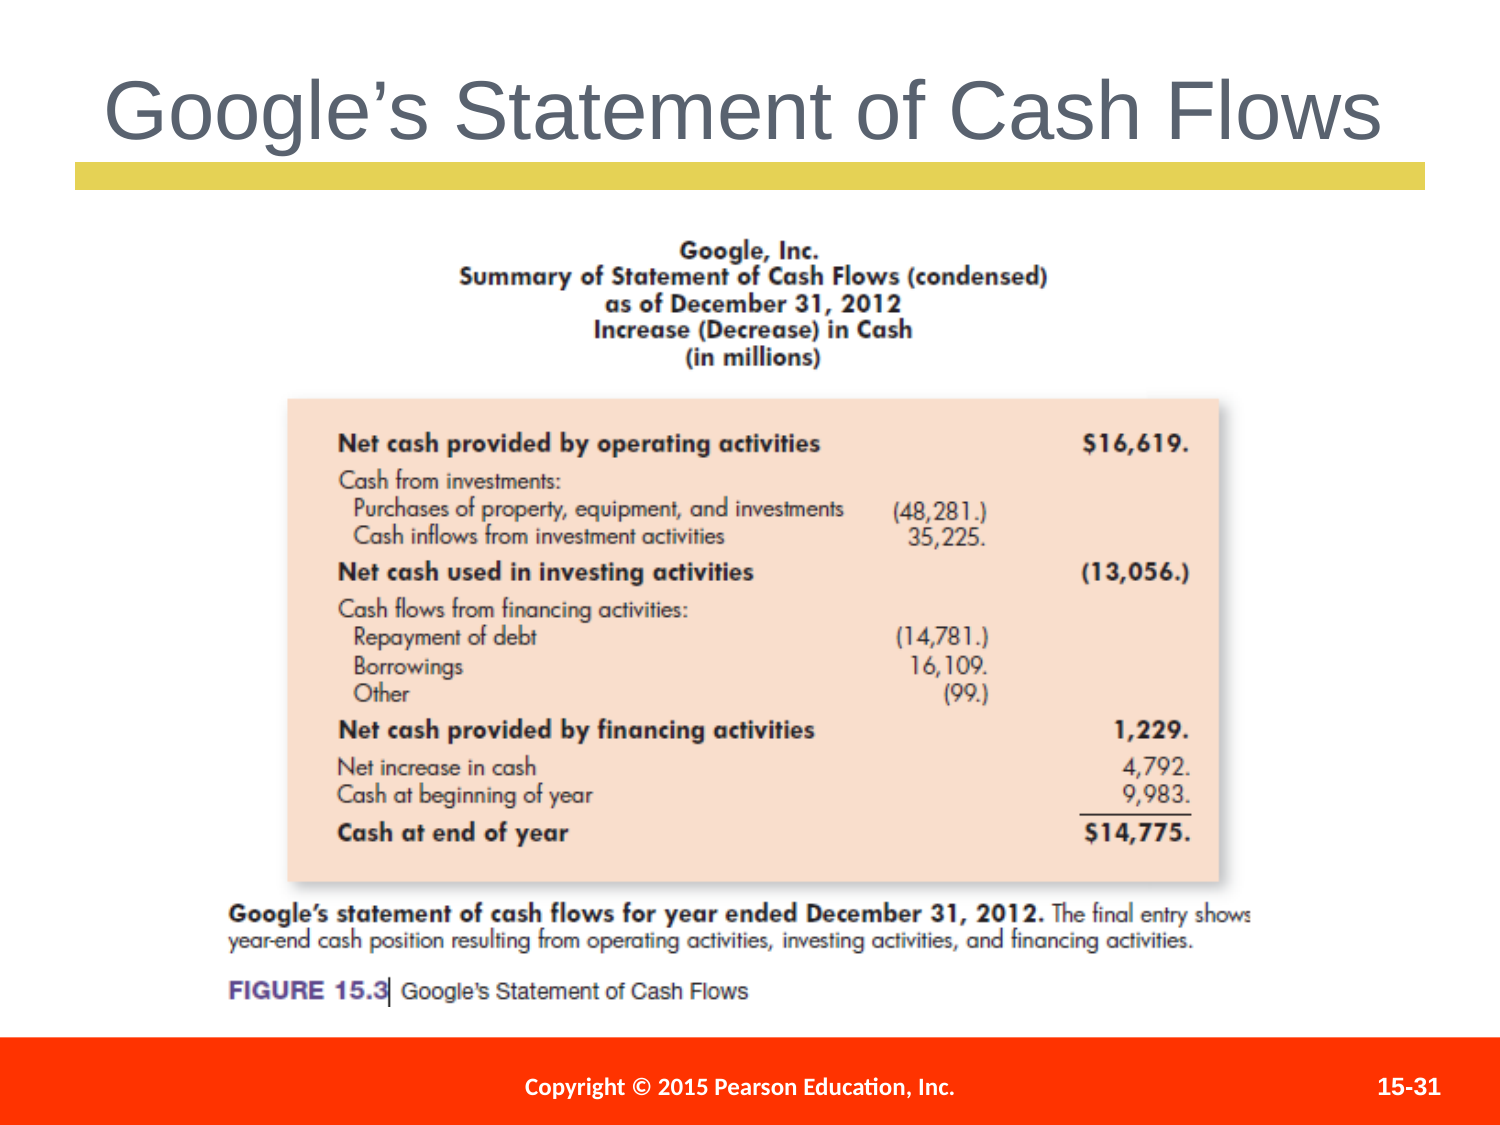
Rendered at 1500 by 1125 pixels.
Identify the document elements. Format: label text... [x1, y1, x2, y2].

picture [187, 199, 1333, 1007]
title Google’s Statement of Cash Flows [49, 12, 1438, 201]
